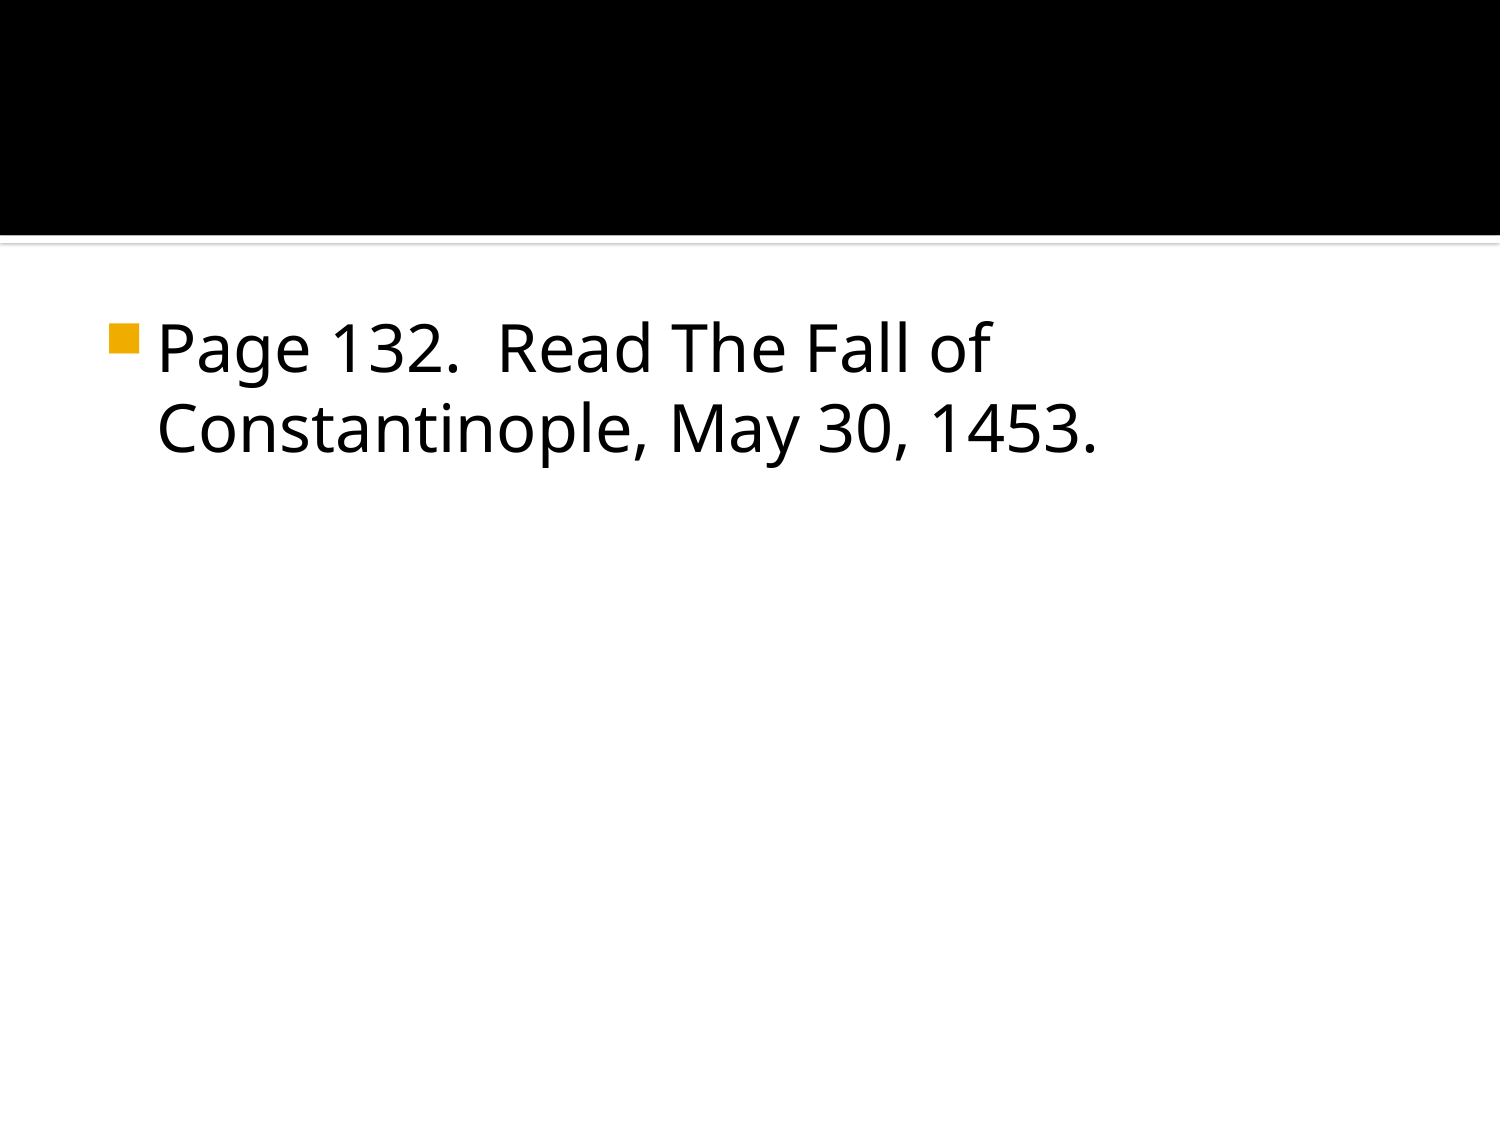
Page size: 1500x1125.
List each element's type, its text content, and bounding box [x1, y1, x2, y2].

list Page 132. Read The Fall of Constantinople, May 30, 1453. [75, 291, 1425, 1050]
